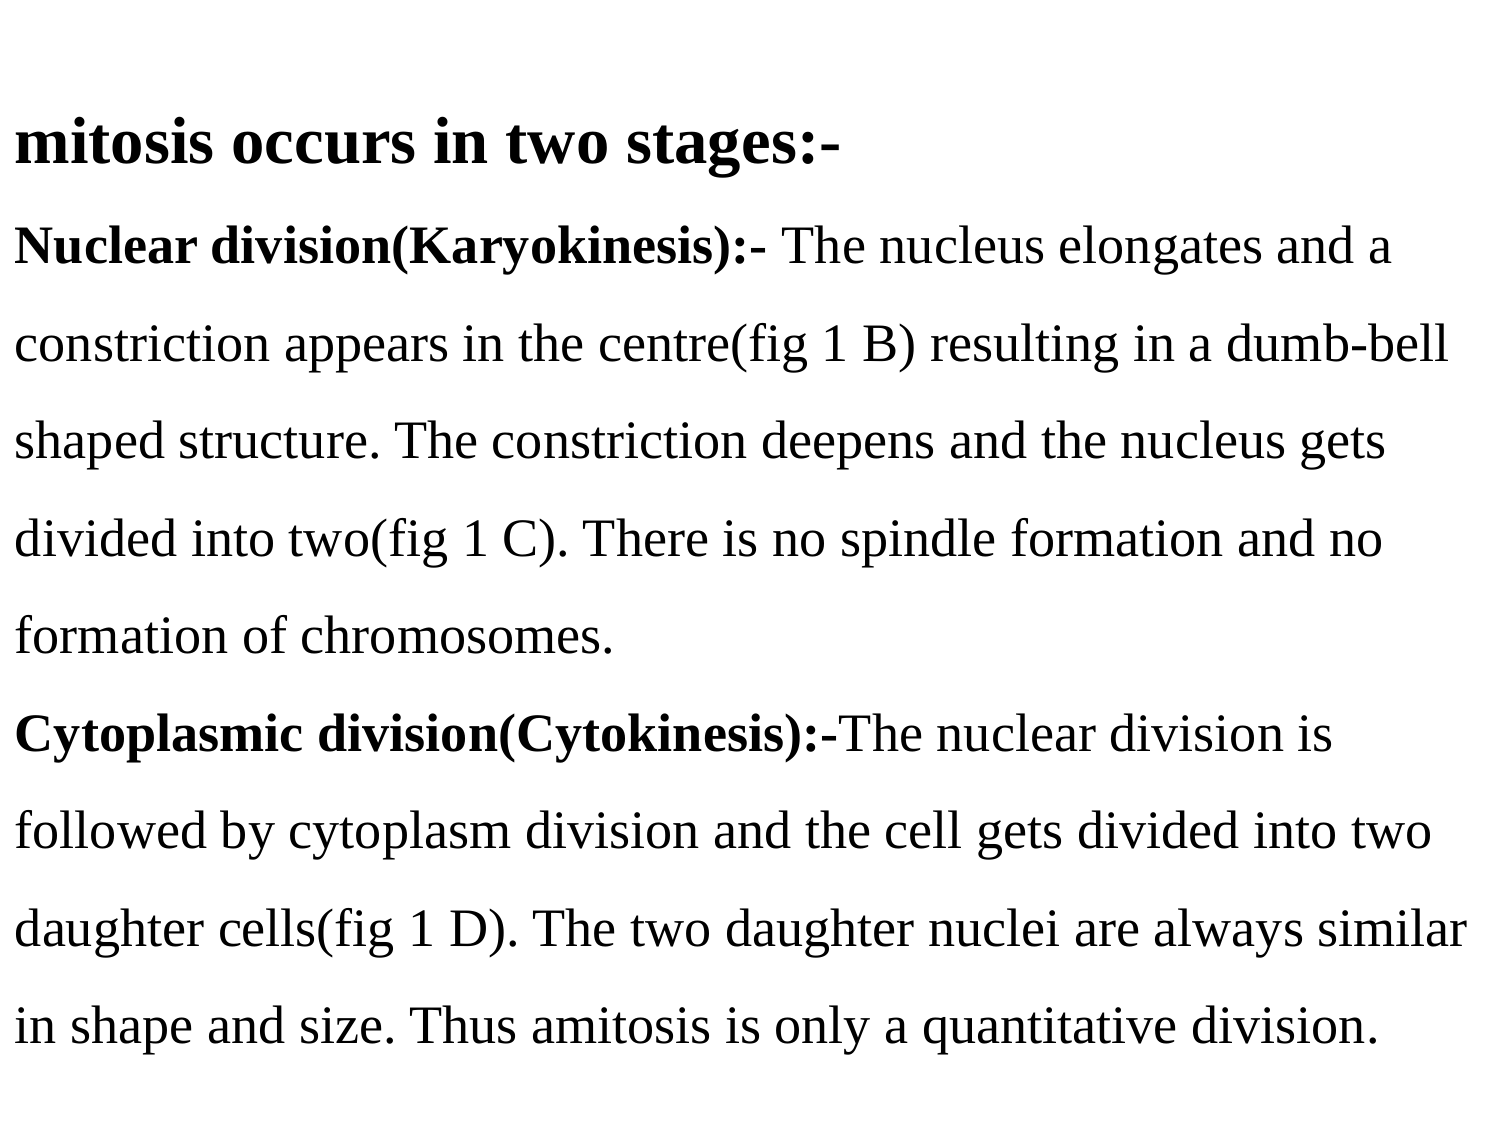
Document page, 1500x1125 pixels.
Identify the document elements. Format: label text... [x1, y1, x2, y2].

text_box mitosis occurs in two stages:- Nuclear division(Karyokinesis):- The nucleus elongates and a constriction appears in the centre(fig 1 B) resulting in a dumb-bell shaped structure. The constriction deepens and the nucleus gets divided into two(fig 1 C). There is no spindle formation and no formation of chromosomes. Cytoplasmic division(Cytokinesis):-The nuclear division is followed by cytoplasm division and the cell gets divided into two daughter cells(fig 1 D). The two daughter nuclei are always similar in shape and size. Thus amitosis is only a quantitative division. [0, 50, 1500, 1062]
